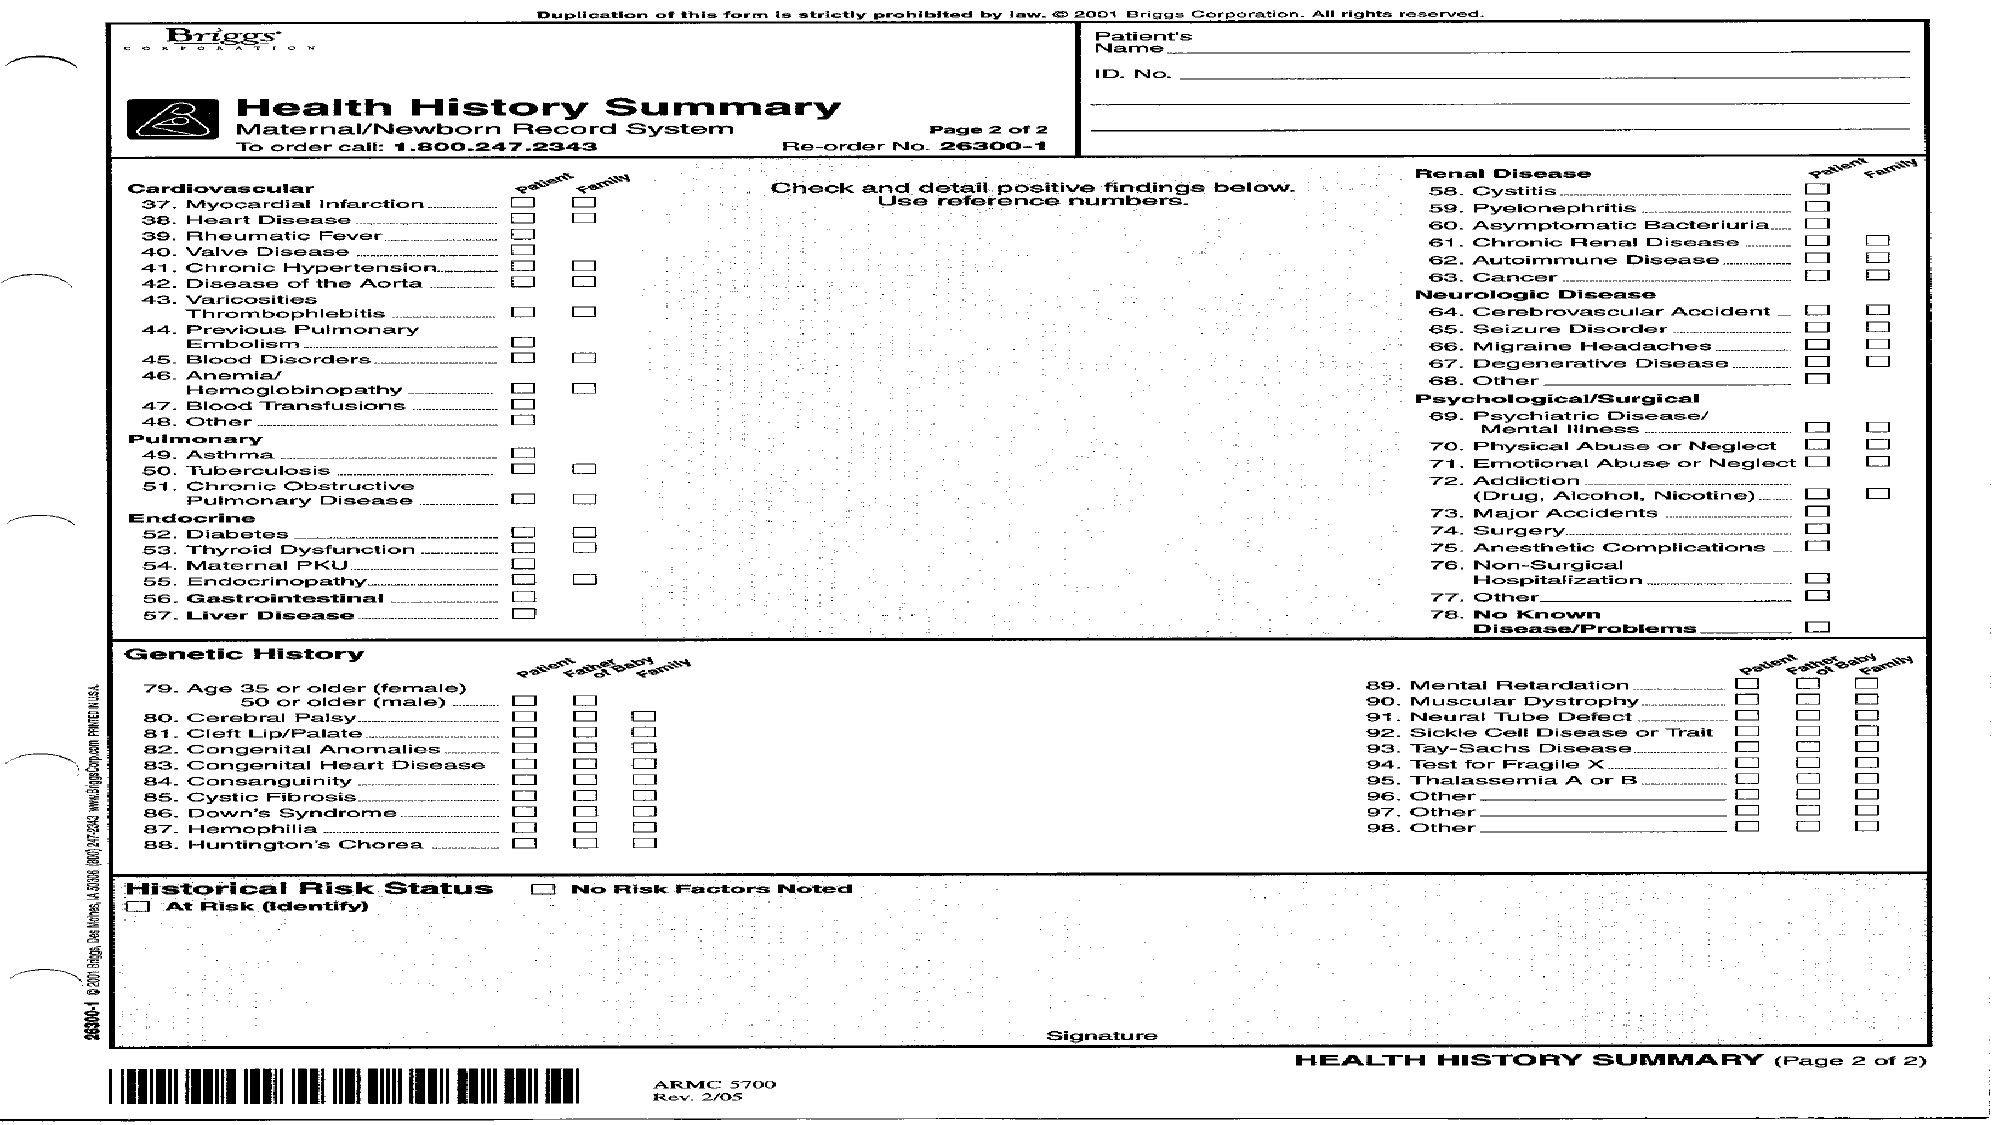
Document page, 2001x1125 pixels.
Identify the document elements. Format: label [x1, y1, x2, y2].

list [0, 0, 2000, 1125]
